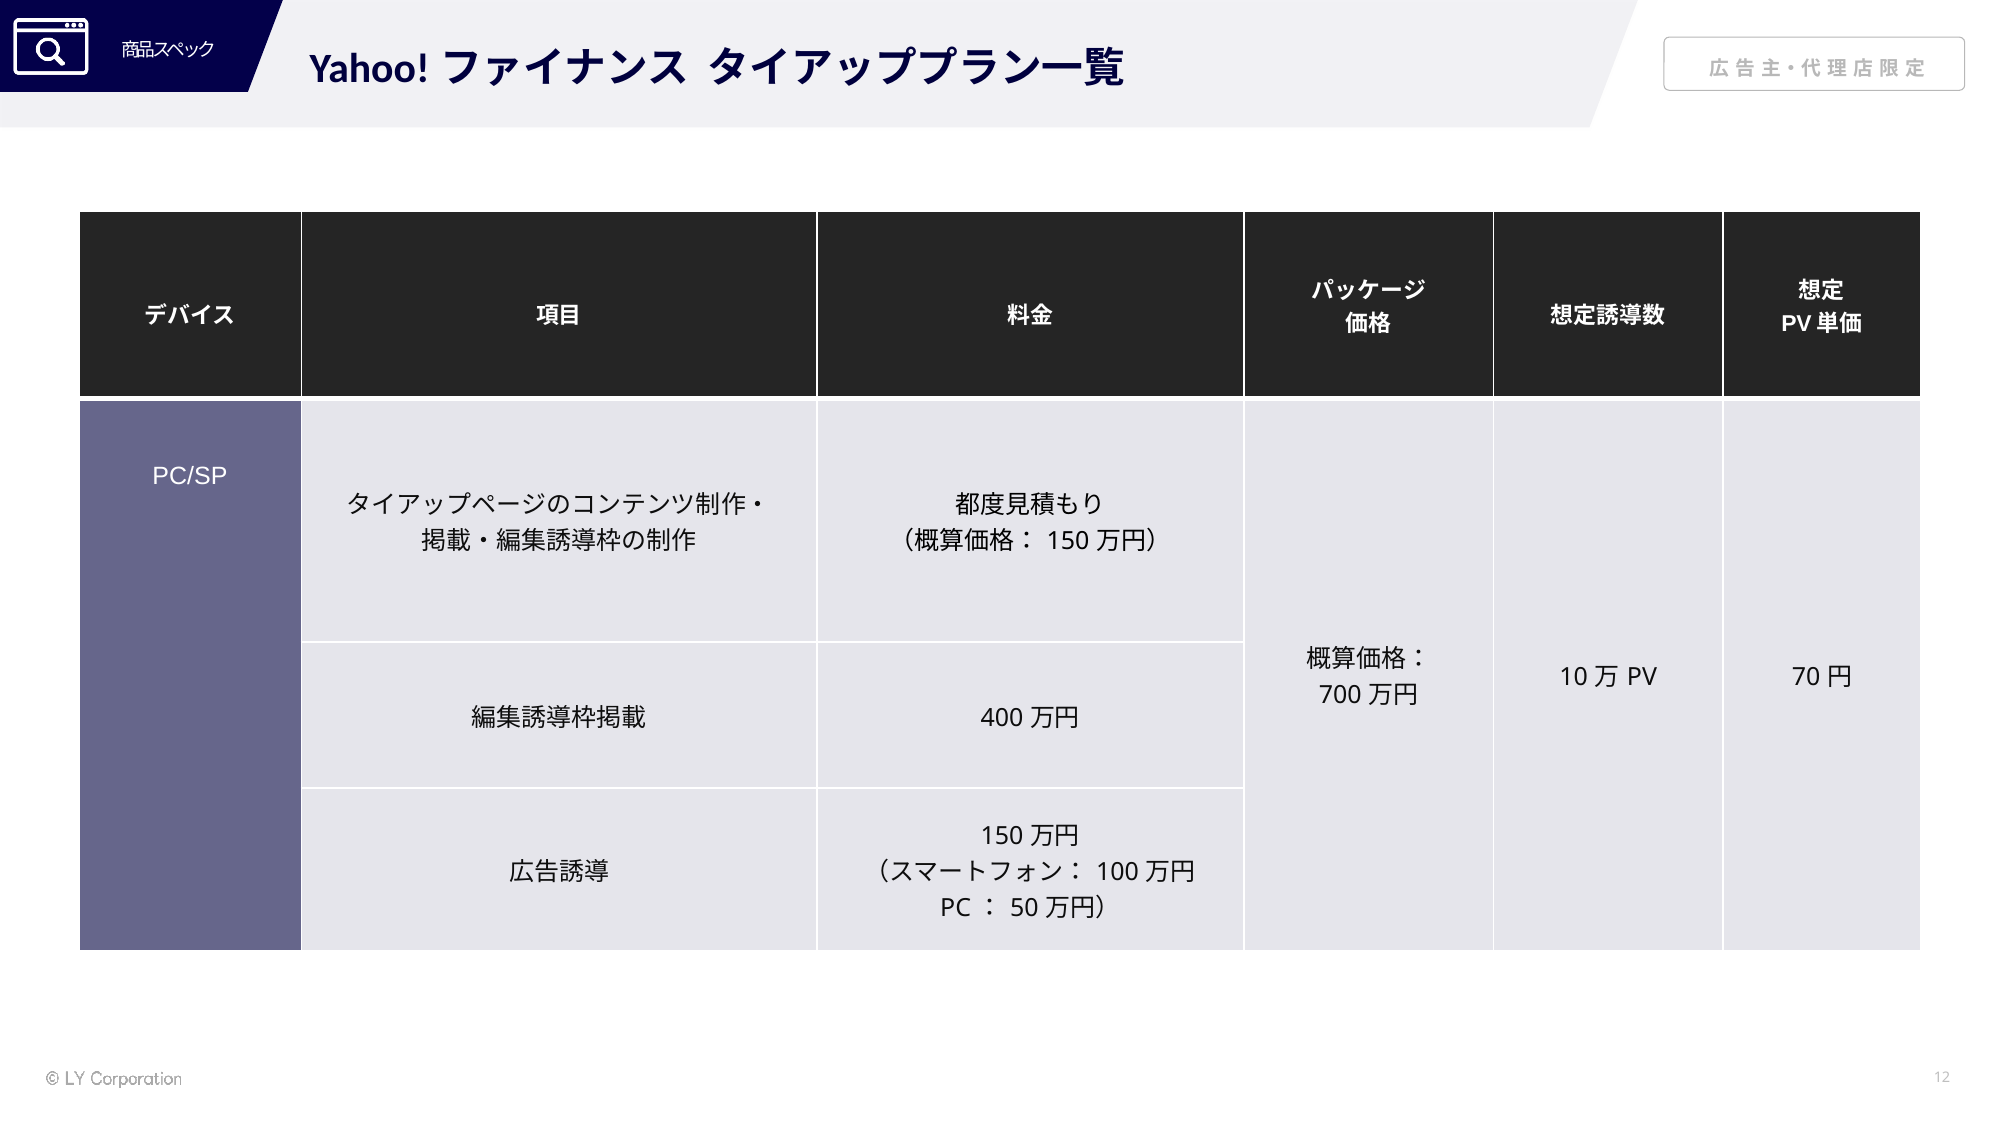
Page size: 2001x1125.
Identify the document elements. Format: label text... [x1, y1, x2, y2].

table_header 想定 PV単価 [1724, 212, 1920, 396]
table_cell 10万PV [1494, 401, 1722, 950]
table_cell 編集誘導枠掲載 [302, 643, 816, 787]
table_cell 150万円 （スマートフォン：100万円 PC：50万円） [818, 789, 1243, 950]
table_header パッケージ 価格 [1245, 212, 1493, 396]
table_cell 概算価格： 700万円 [1245, 401, 1493, 950]
table_cell 都度見積もり （概算価格：150万円） [818, 401, 1243, 641]
picture [8, 4, 92, 88]
table_header 料金 [818, 212, 1243, 396]
table_cell 70円 [1724, 401, 1920, 950]
table_cell PC/SP [80, 401, 301, 950]
table_header 想定誘導数 [1494, 212, 1722, 396]
list 商品スペック [97, 13, 240, 81]
table_header 項目 [302, 212, 816, 396]
list Yahoo!ファイナンス タイアッププラン一覧 [309, 41, 1645, 97]
table_cell タイアップページのコンテンツ制作・ 掲載・編集誘導枠の制作 [302, 401, 816, 641]
picture [46, 1071, 181, 1088]
table_cell 広告誘導 [302, 789, 816, 950]
table_header デバイス [80, 212, 301, 396]
table_cell 400万円 [818, 643, 1243, 787]
